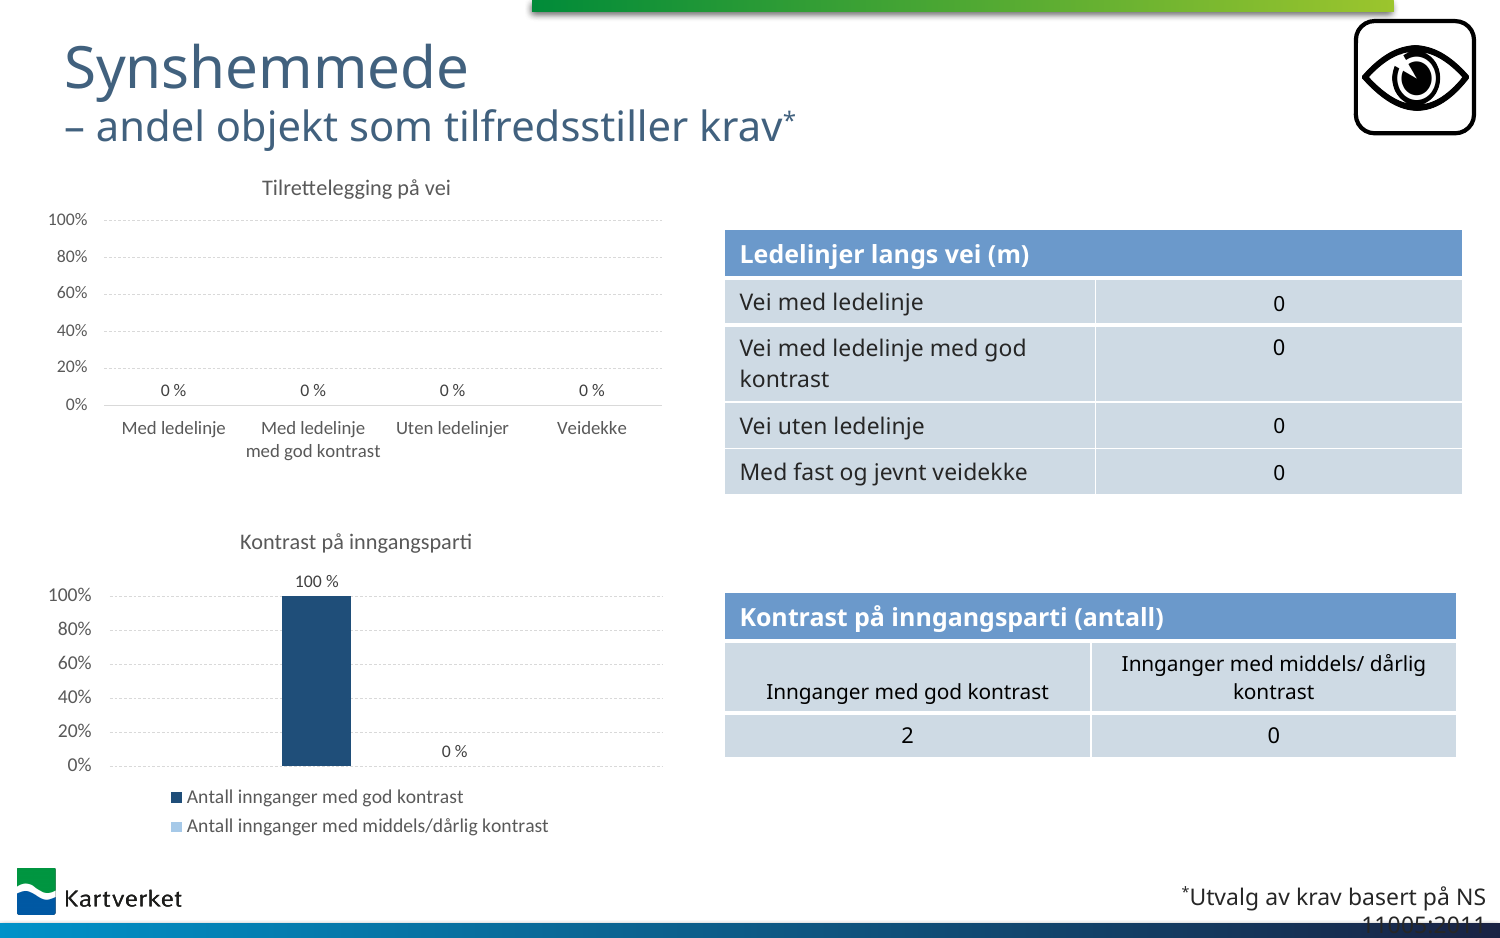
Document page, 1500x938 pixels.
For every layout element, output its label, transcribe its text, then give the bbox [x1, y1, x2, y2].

table_header Ledelinjer langs vei (m) [725, 230, 1462, 276]
table_cell Vei med ledelinje med god kontrast [725, 327, 1095, 401]
table_cell Innganger med middels/ dårlig kontrast [1092, 643, 1456, 711]
picture [41, 166, 673, 492]
table_cell 0 [1096, 449, 1462, 494]
text_box *Utvalg av krav basert på NS 11005:2011 [1068, 873, 1500, 938]
table_cell 0 [1096, 280, 1462, 323]
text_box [1355, 20, 1475, 134]
table_cell Med fast og jevnt veidekke [725, 449, 1095, 494]
table_cell Vei med ledelinje [725, 280, 1095, 323]
table_cell 0 [1096, 327, 1462, 401]
text_box Synshemmede – andel objekt som tilfredsstiller krav* [49, 24, 1431, 158]
table_cell 0 [1096, 403, 1462, 448]
table_header Kontrast på inngangsparti (antall) [725, 593, 1456, 639]
table_cell Vei uten ledelinje [725, 403, 1095, 448]
table_cell Innganger med god kontrast [725, 643, 1090, 711]
picture [41, 520, 673, 846]
table_cell 0 [1092, 715, 1456, 757]
table_cell 2 [725, 715, 1090, 757]
